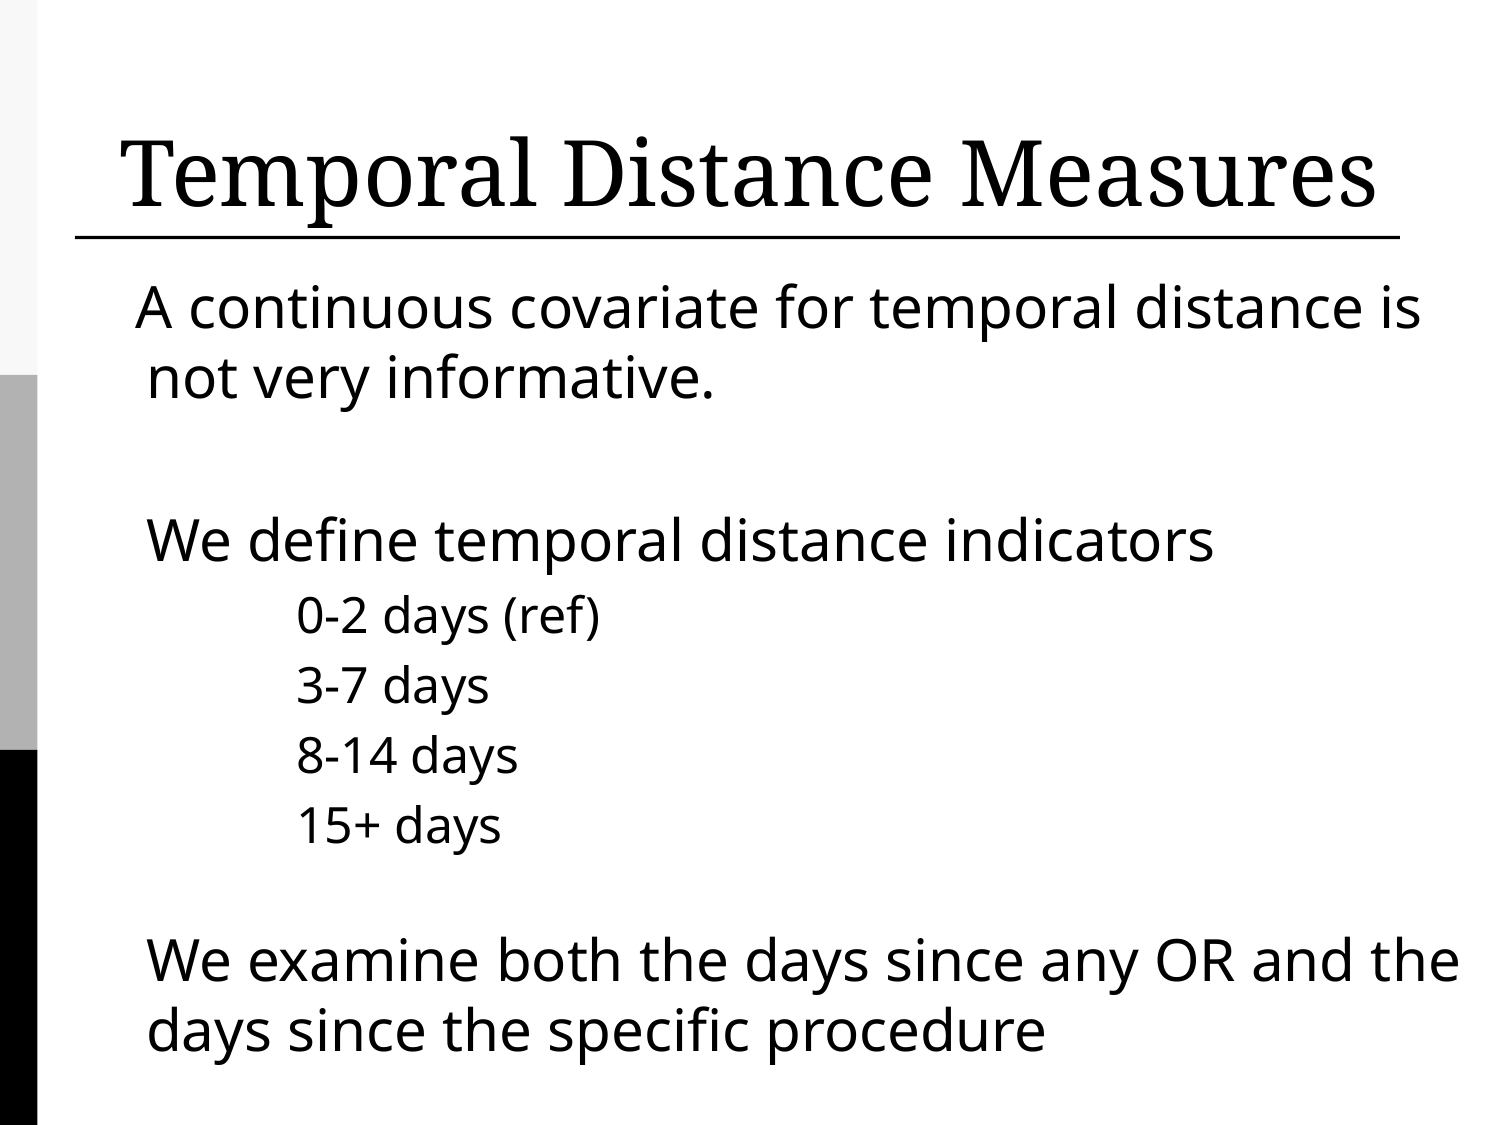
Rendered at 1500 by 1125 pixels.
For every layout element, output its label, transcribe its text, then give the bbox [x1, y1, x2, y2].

list A continuous covariate for temporal distance is not very informative. We define temporal distance indicators 0-2 days (ref) 3-7 days 8-14 days 15+ days We examine both the days since any OR and the days since the specific procedure [74, 262, 1500, 1063]
title Temporal Distance Measures [74, 45, 1426, 233]
